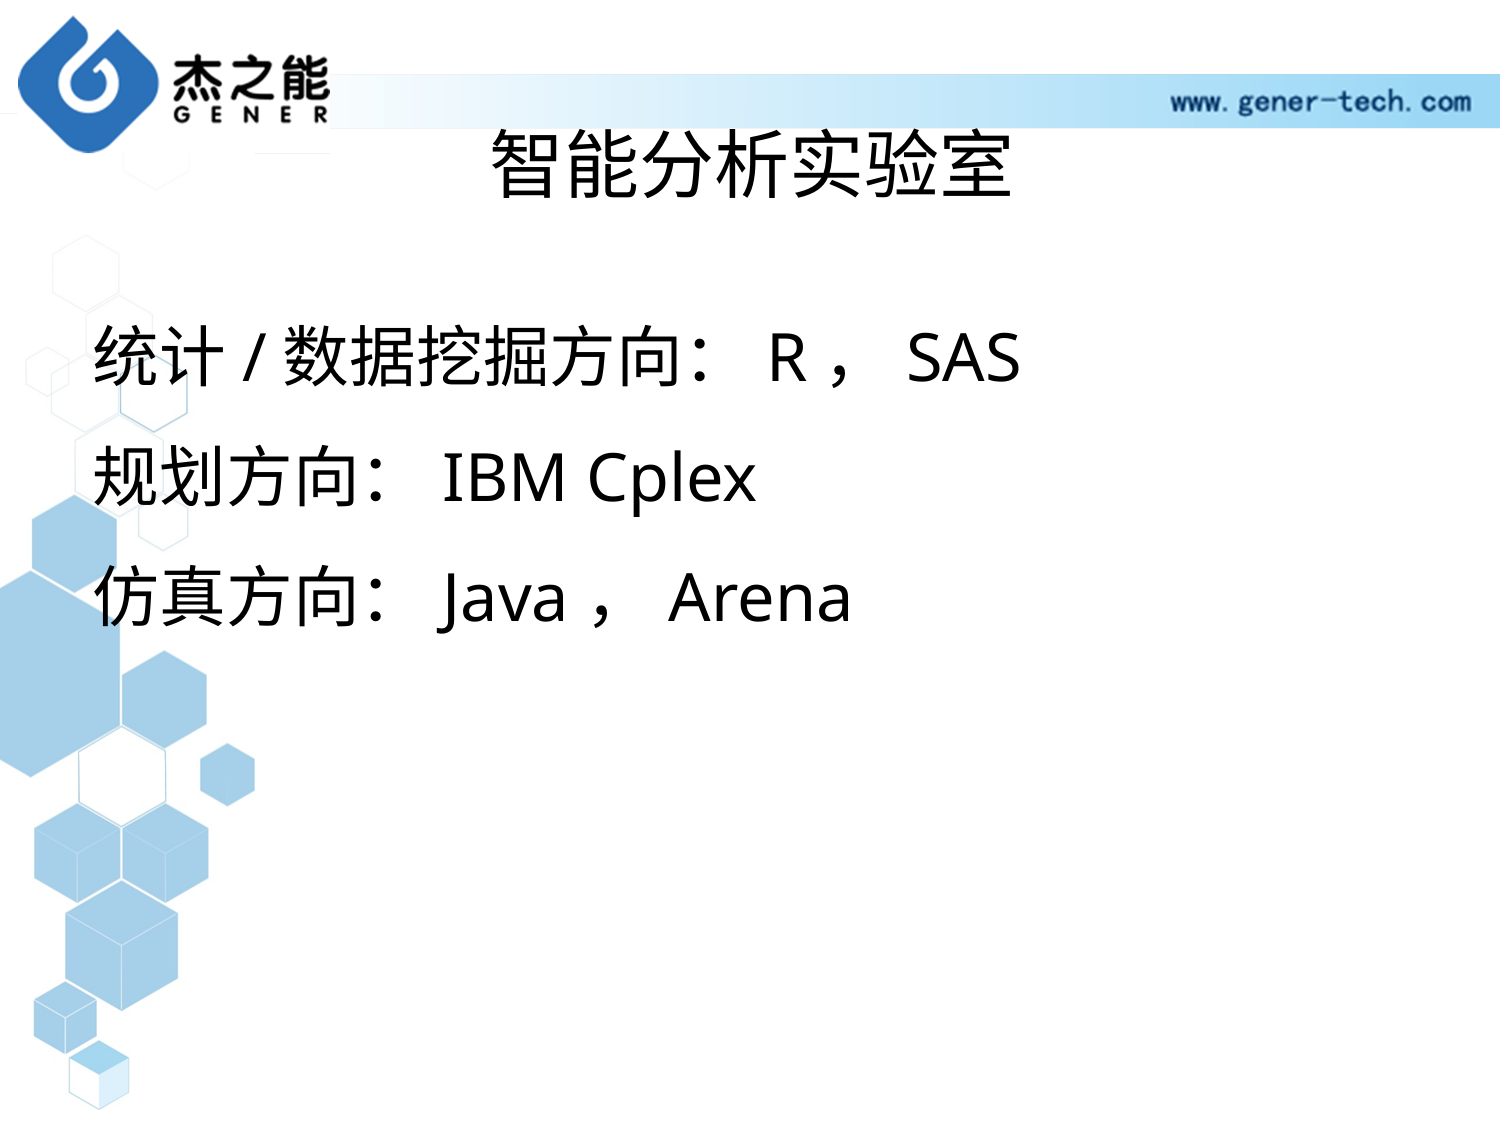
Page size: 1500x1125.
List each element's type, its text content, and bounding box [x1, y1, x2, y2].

text_box 统计/数据挖掘方向：R，SAS 规划方向：IBM Cplex 仿真方向：Java，Arena [78, 267, 1461, 929]
picture [0, 15, 1500, 1110]
text_box 智能分析实验室 [76, 110, 1427, 232]
